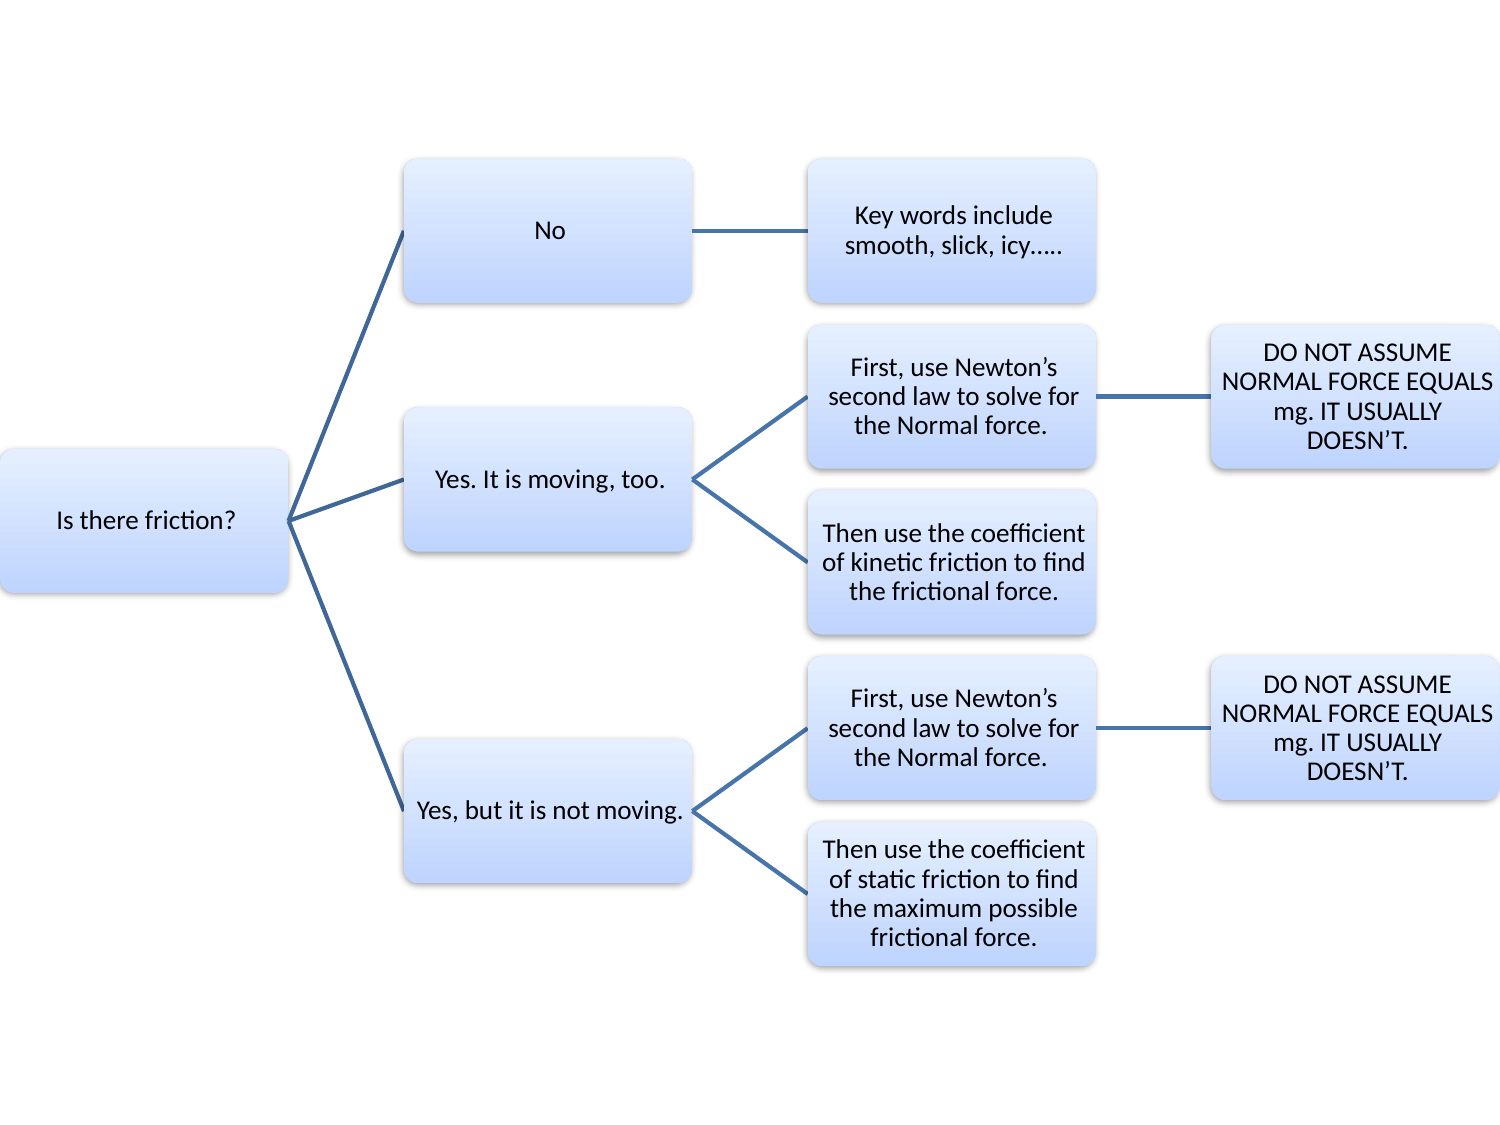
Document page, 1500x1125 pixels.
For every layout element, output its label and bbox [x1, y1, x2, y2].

text_box [0, 0, 1500, 1125]
